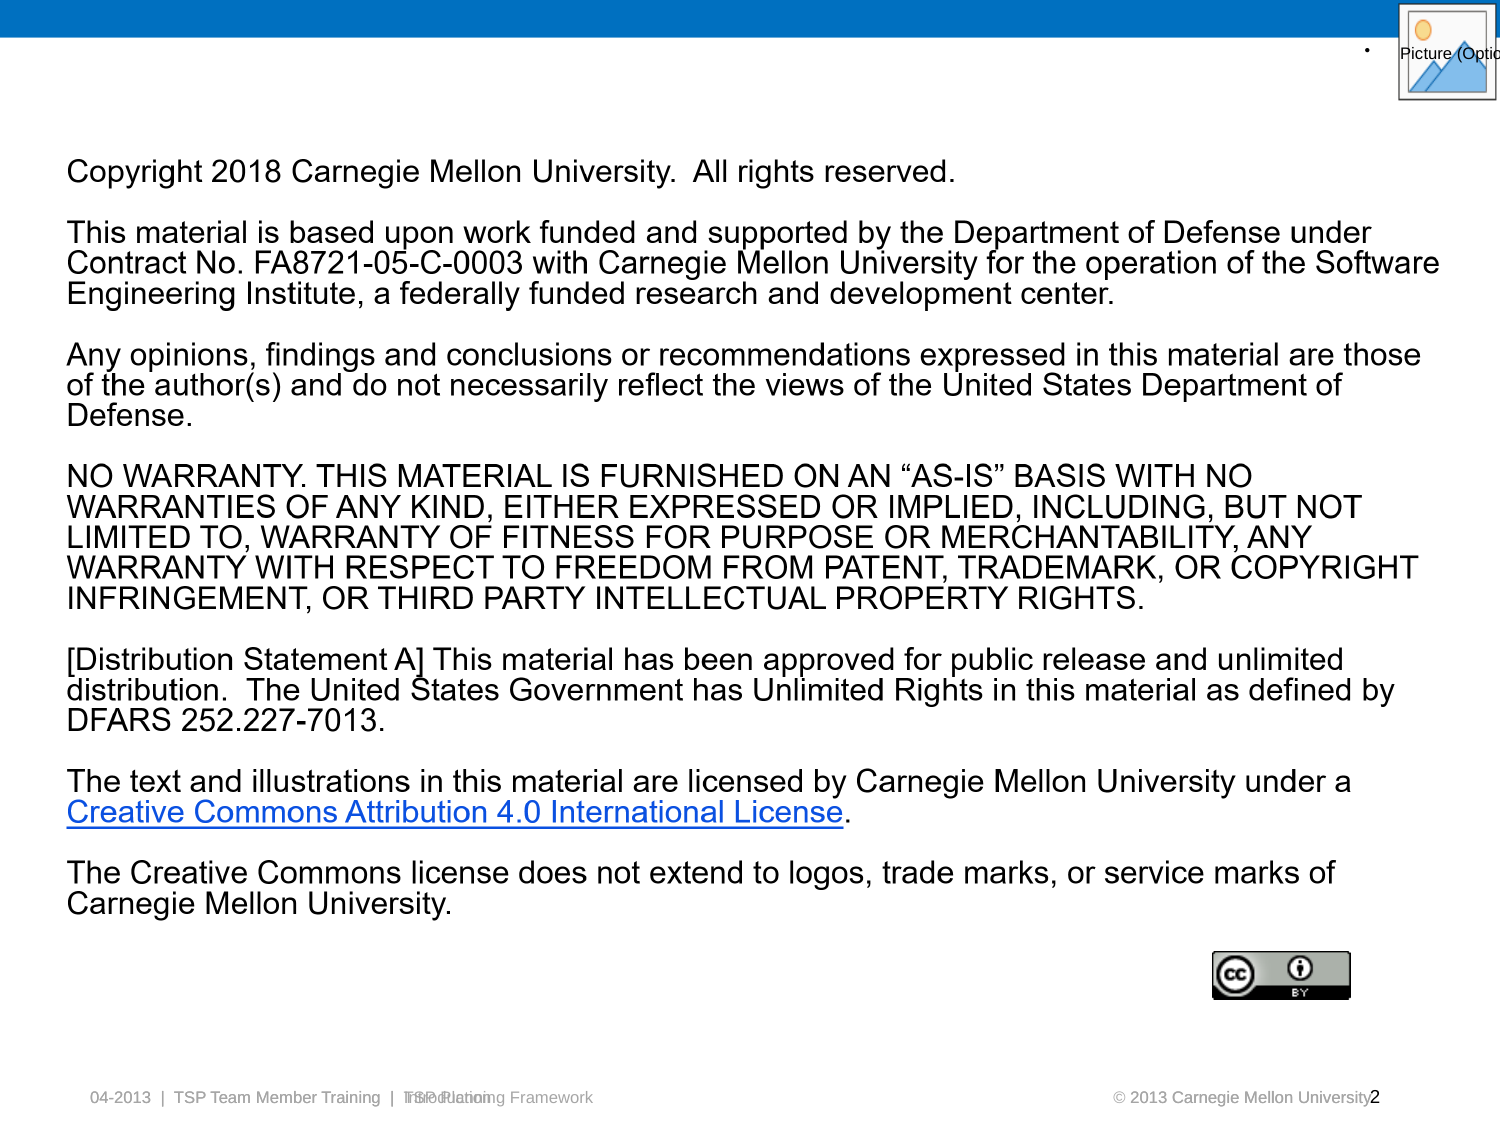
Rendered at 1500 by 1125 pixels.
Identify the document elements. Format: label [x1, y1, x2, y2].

picture [1394, 0, 1500, 106]
picture [54, 155, 1471, 929]
picture [1212, 951, 1351, 1001]
text_box [0, 0, 1392, 91]
